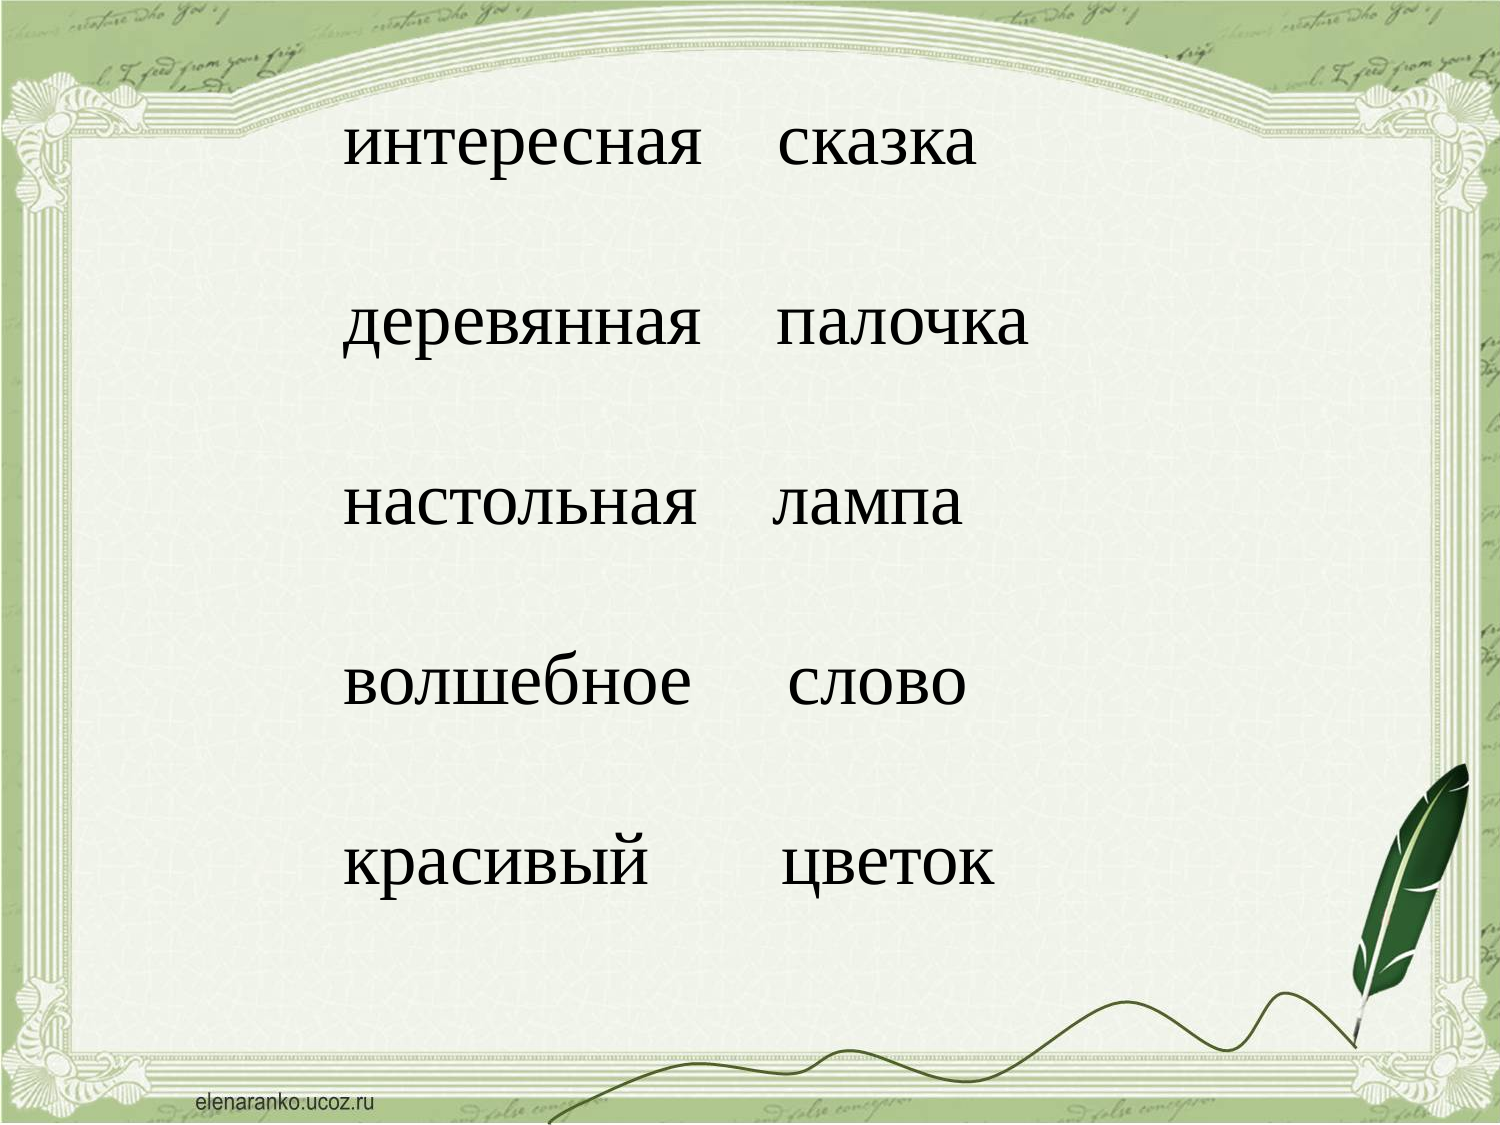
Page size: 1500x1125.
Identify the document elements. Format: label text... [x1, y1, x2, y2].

text_box [1172, 113, 1412, 244]
picture [0, 0, 1500, 1125]
text_box интересная сказка деревянная палочка настольная лампа волшебное слово красивый цветок [328, 81, 1172, 997]
text_box [88, 113, 328, 244]
